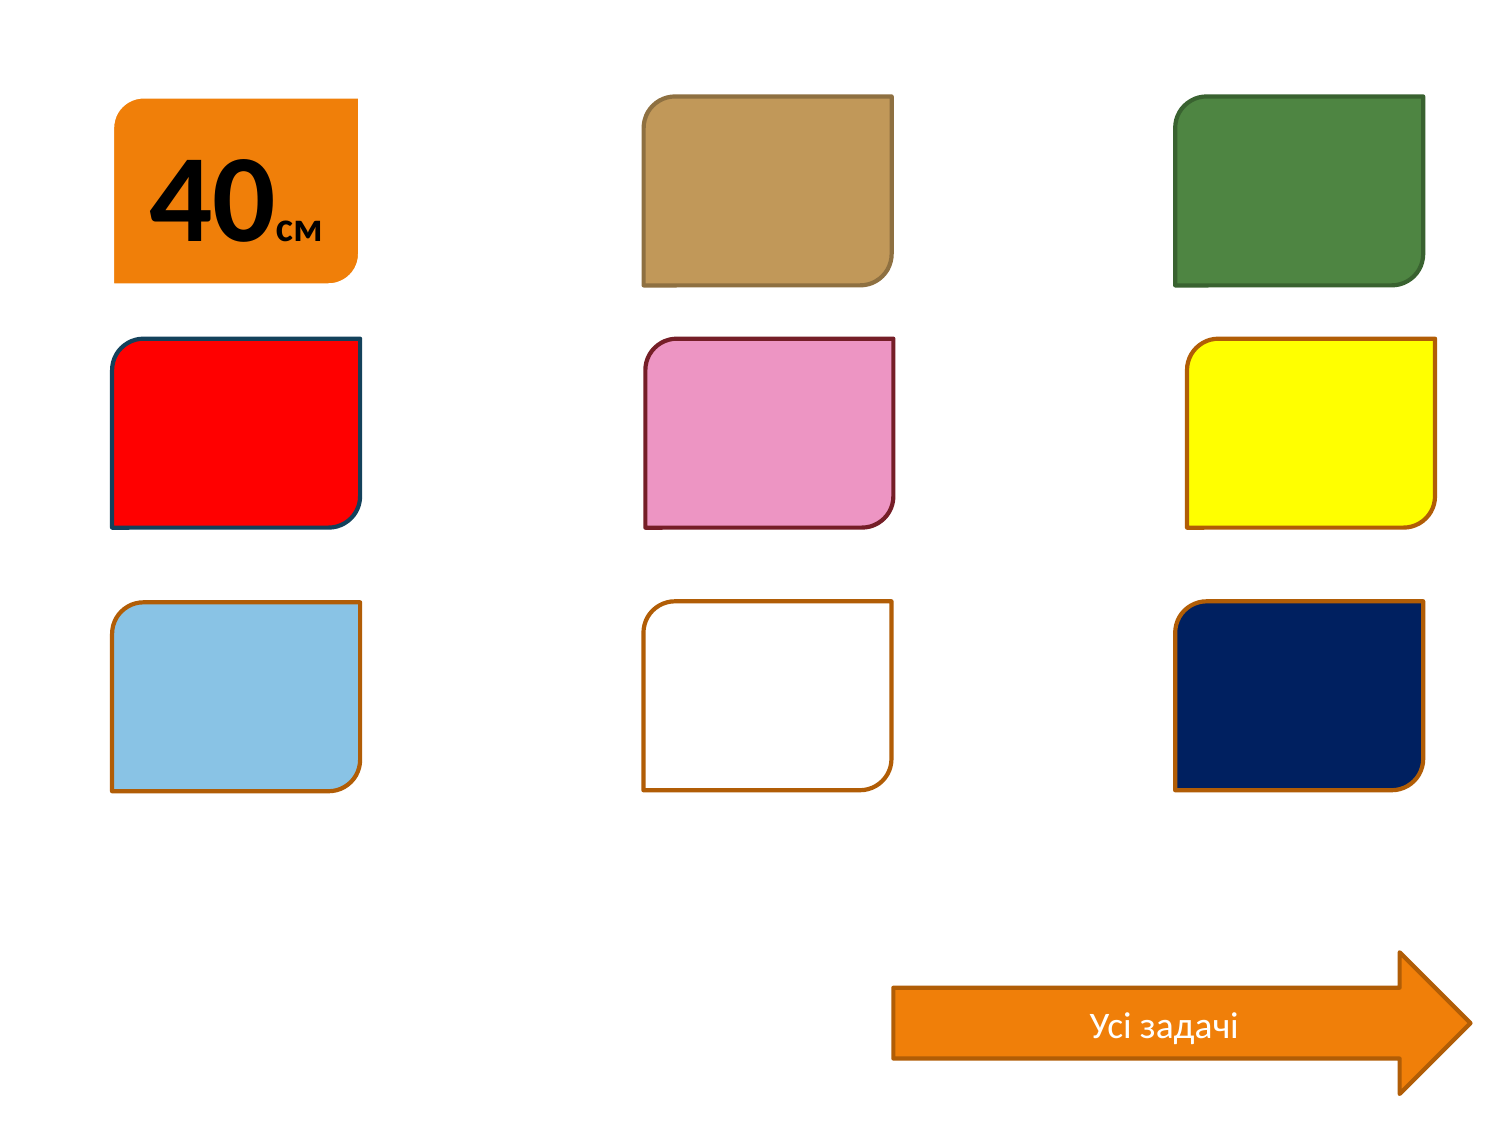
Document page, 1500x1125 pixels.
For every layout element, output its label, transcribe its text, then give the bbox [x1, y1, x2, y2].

text_box [109, 336, 363, 530]
text_box [641, 599, 894, 793]
text_box [641, 94, 894, 288]
text_box [1184, 336, 1438, 530]
text_box [643, 336, 896, 530]
text_box [109, 600, 363, 794]
text_box 40см [109, 94, 363, 288]
text_box [1173, 94, 1426, 288]
text_box [1173, 599, 1426, 793]
text_box Усі задачі [891, 950, 1473, 1096]
